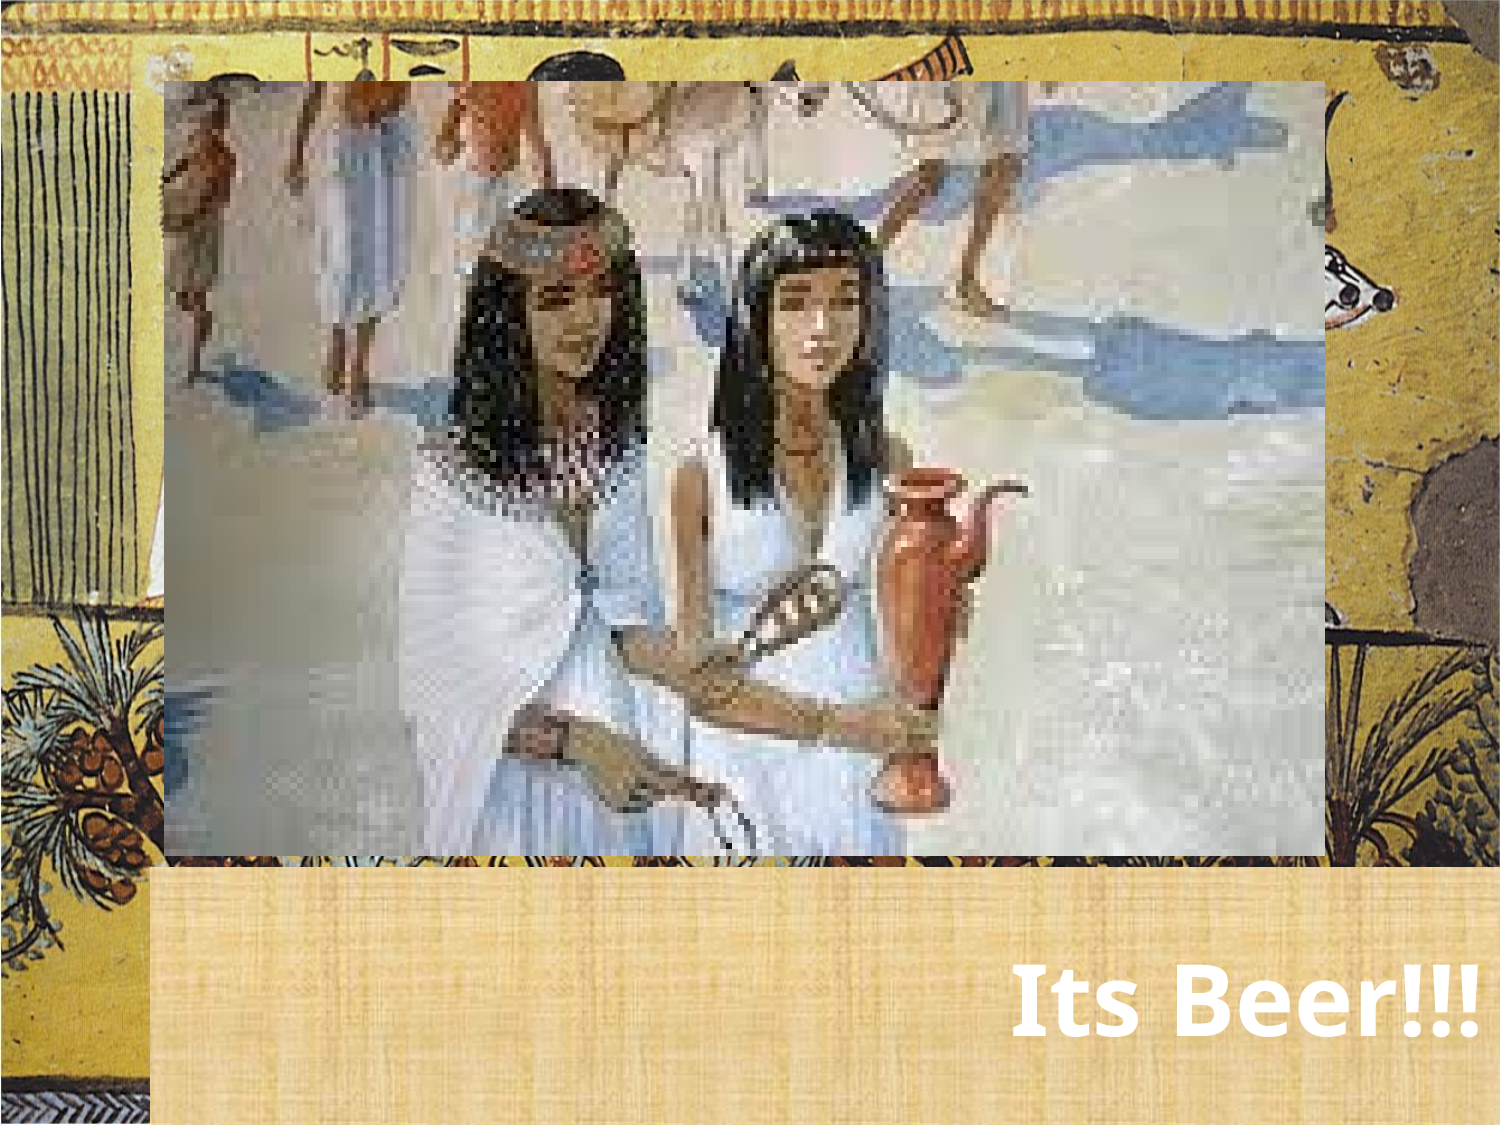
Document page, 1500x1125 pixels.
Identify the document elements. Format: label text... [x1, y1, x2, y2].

title Its Beer!!! [150, 867, 1500, 1125]
picture [0, 0, 1500, 1125]
